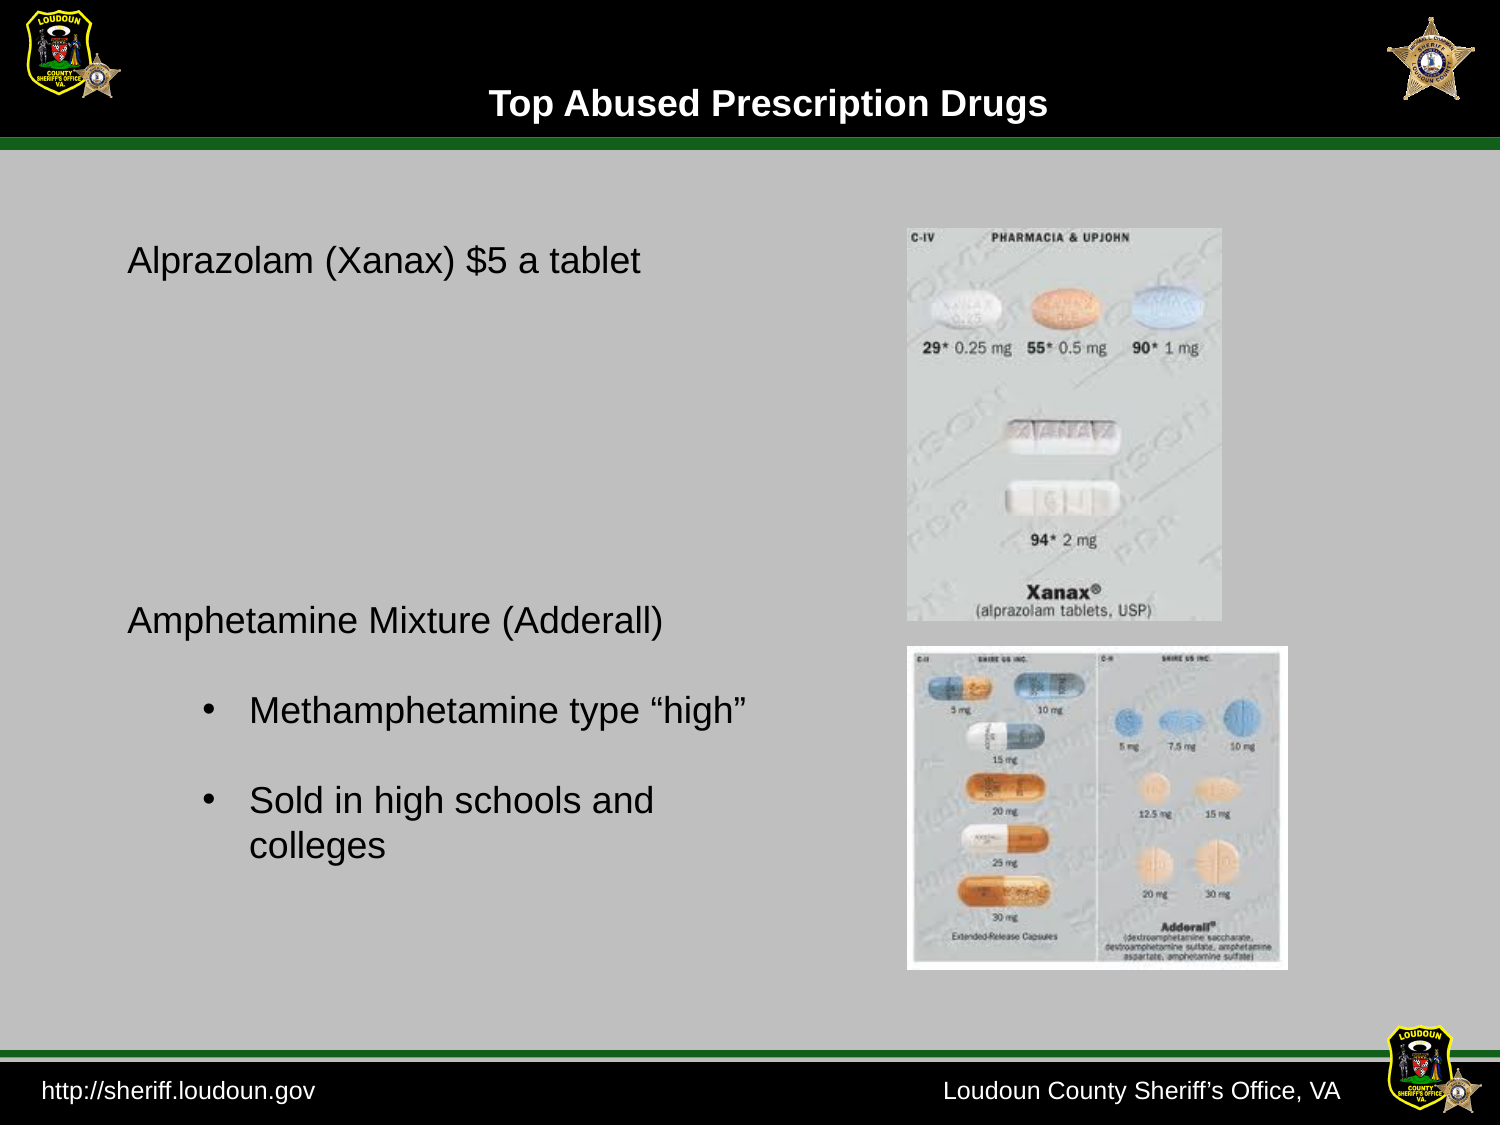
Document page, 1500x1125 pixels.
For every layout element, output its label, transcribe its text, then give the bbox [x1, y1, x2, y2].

text_box Top Abused Prescription Drugs [162, 71, 1375, 131]
picture [907, 228, 1223, 622]
picture [907, 646, 1288, 970]
picture [26, 10, 121, 98]
picture [1387, 17, 1475, 100]
text_box Alprazolam (Xanax) $5 a tablet Amphetamine Mixture (Adderall) Methamphetamine type “high” Sold in high schools and colleges [112, 228, 800, 919]
picture [1387, 1025, 1482, 1113]
